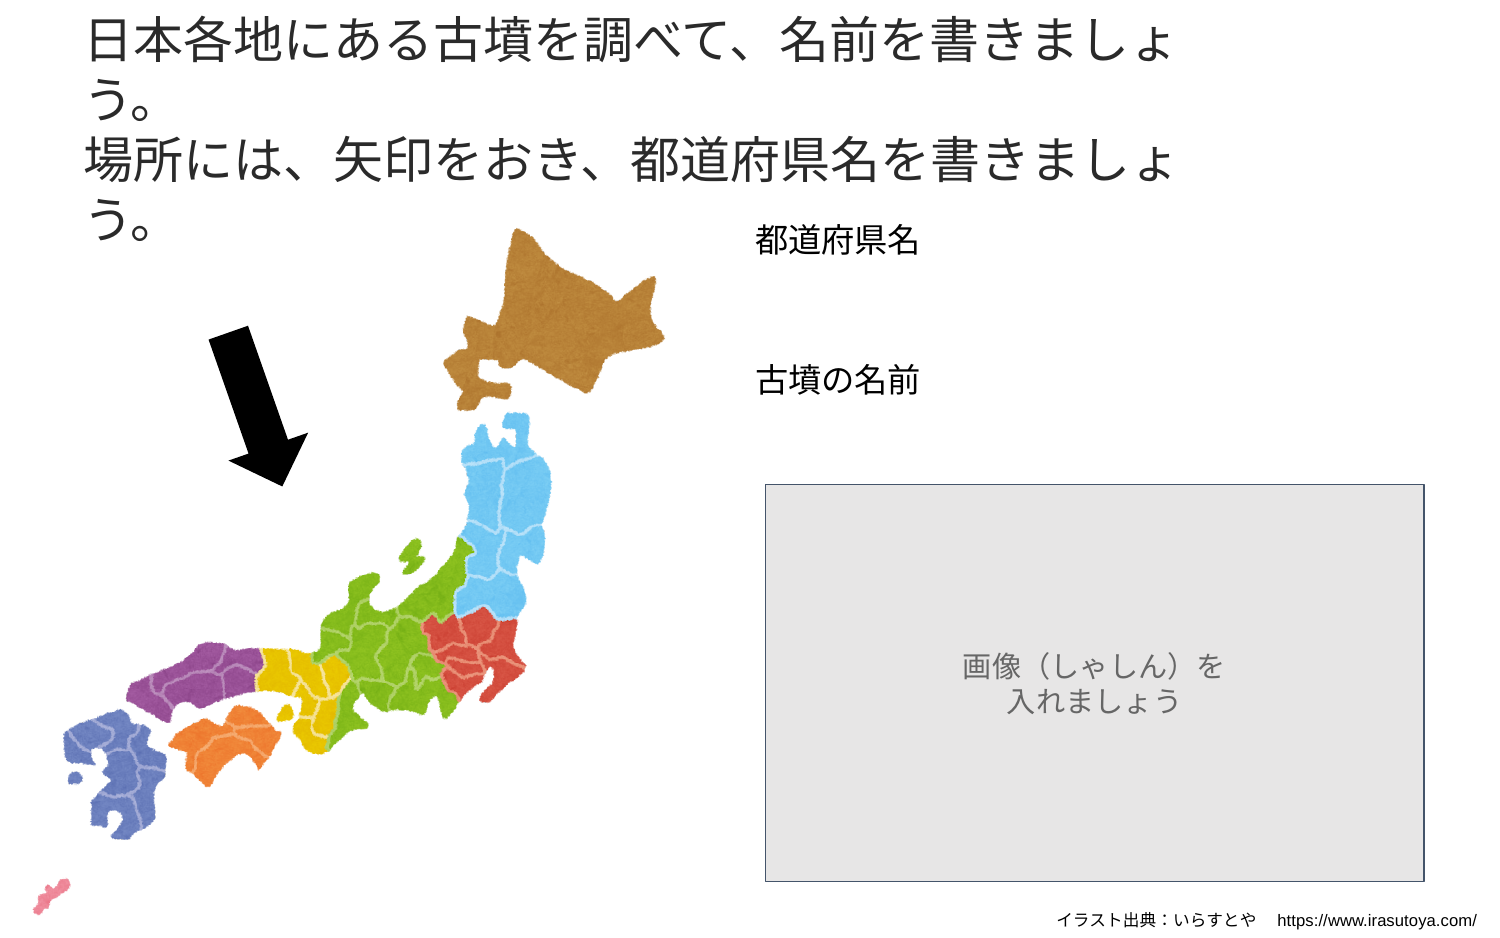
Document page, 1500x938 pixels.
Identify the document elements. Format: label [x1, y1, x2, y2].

picture [0, 212, 700, 938]
text_box [209, 327, 307, 486]
